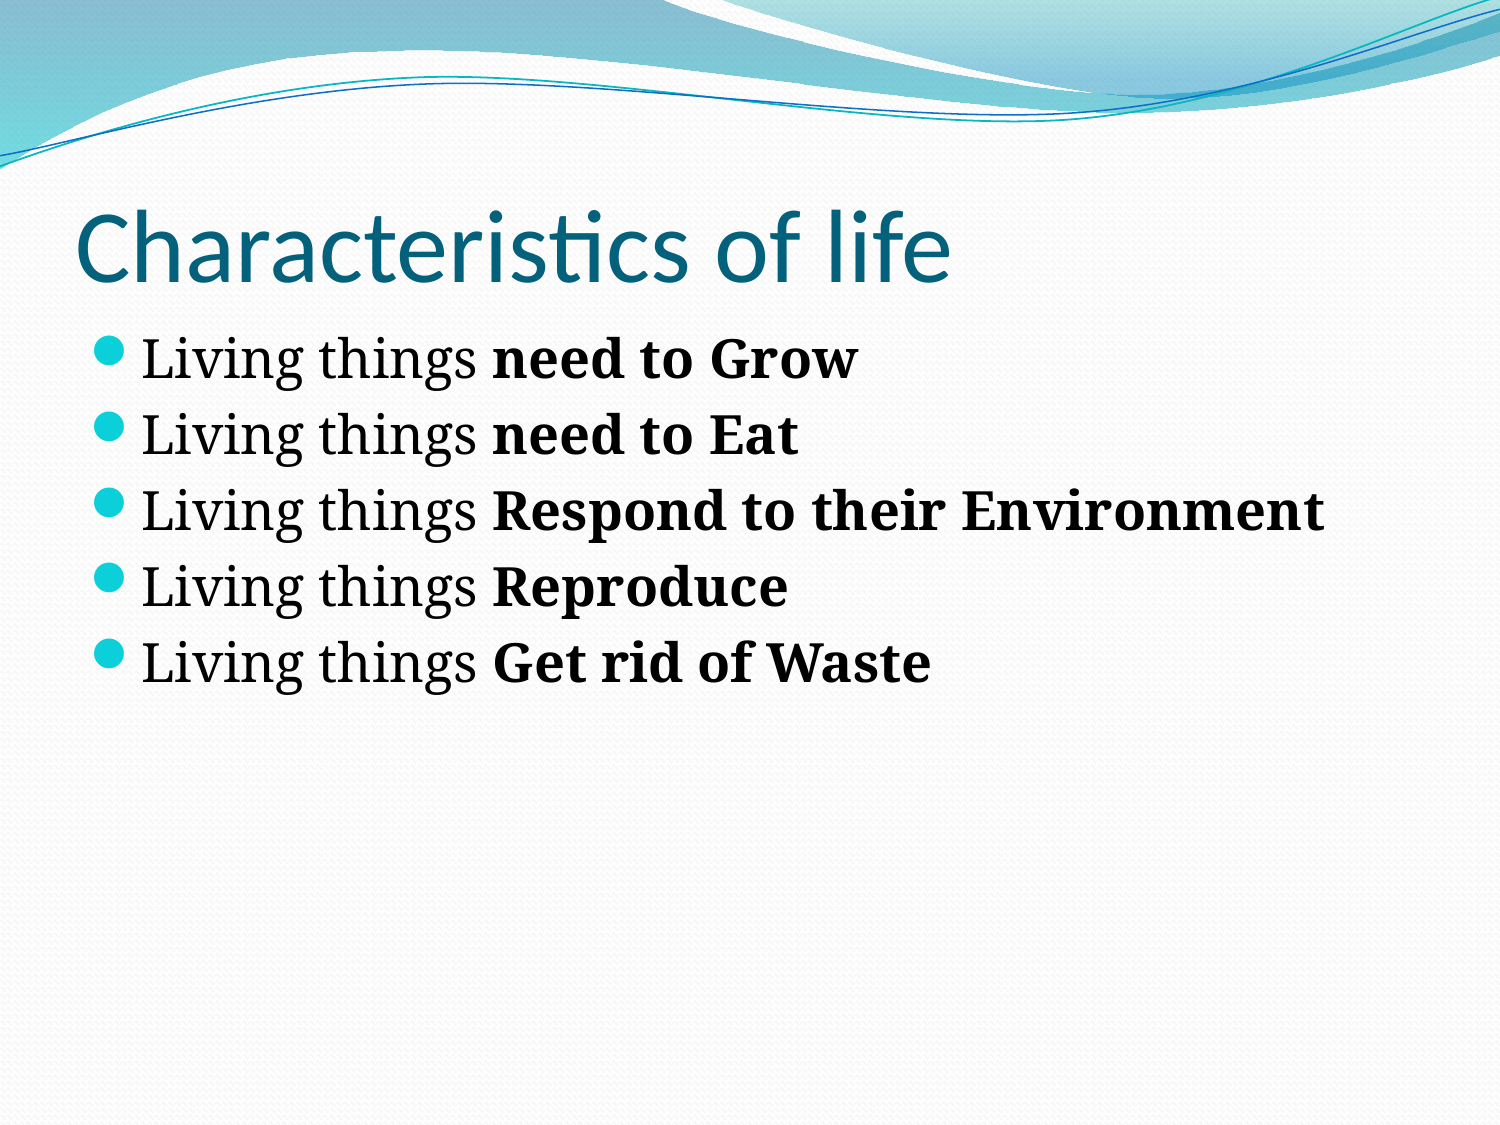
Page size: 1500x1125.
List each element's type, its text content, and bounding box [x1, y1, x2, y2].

title Characteristics of life [75, 115, 1425, 303]
list Living things need to Grow Living things need to Eat Living things Respond to their Environment Living things Reproduce Living things Get rid of Waste [75, 317, 1425, 1038]
